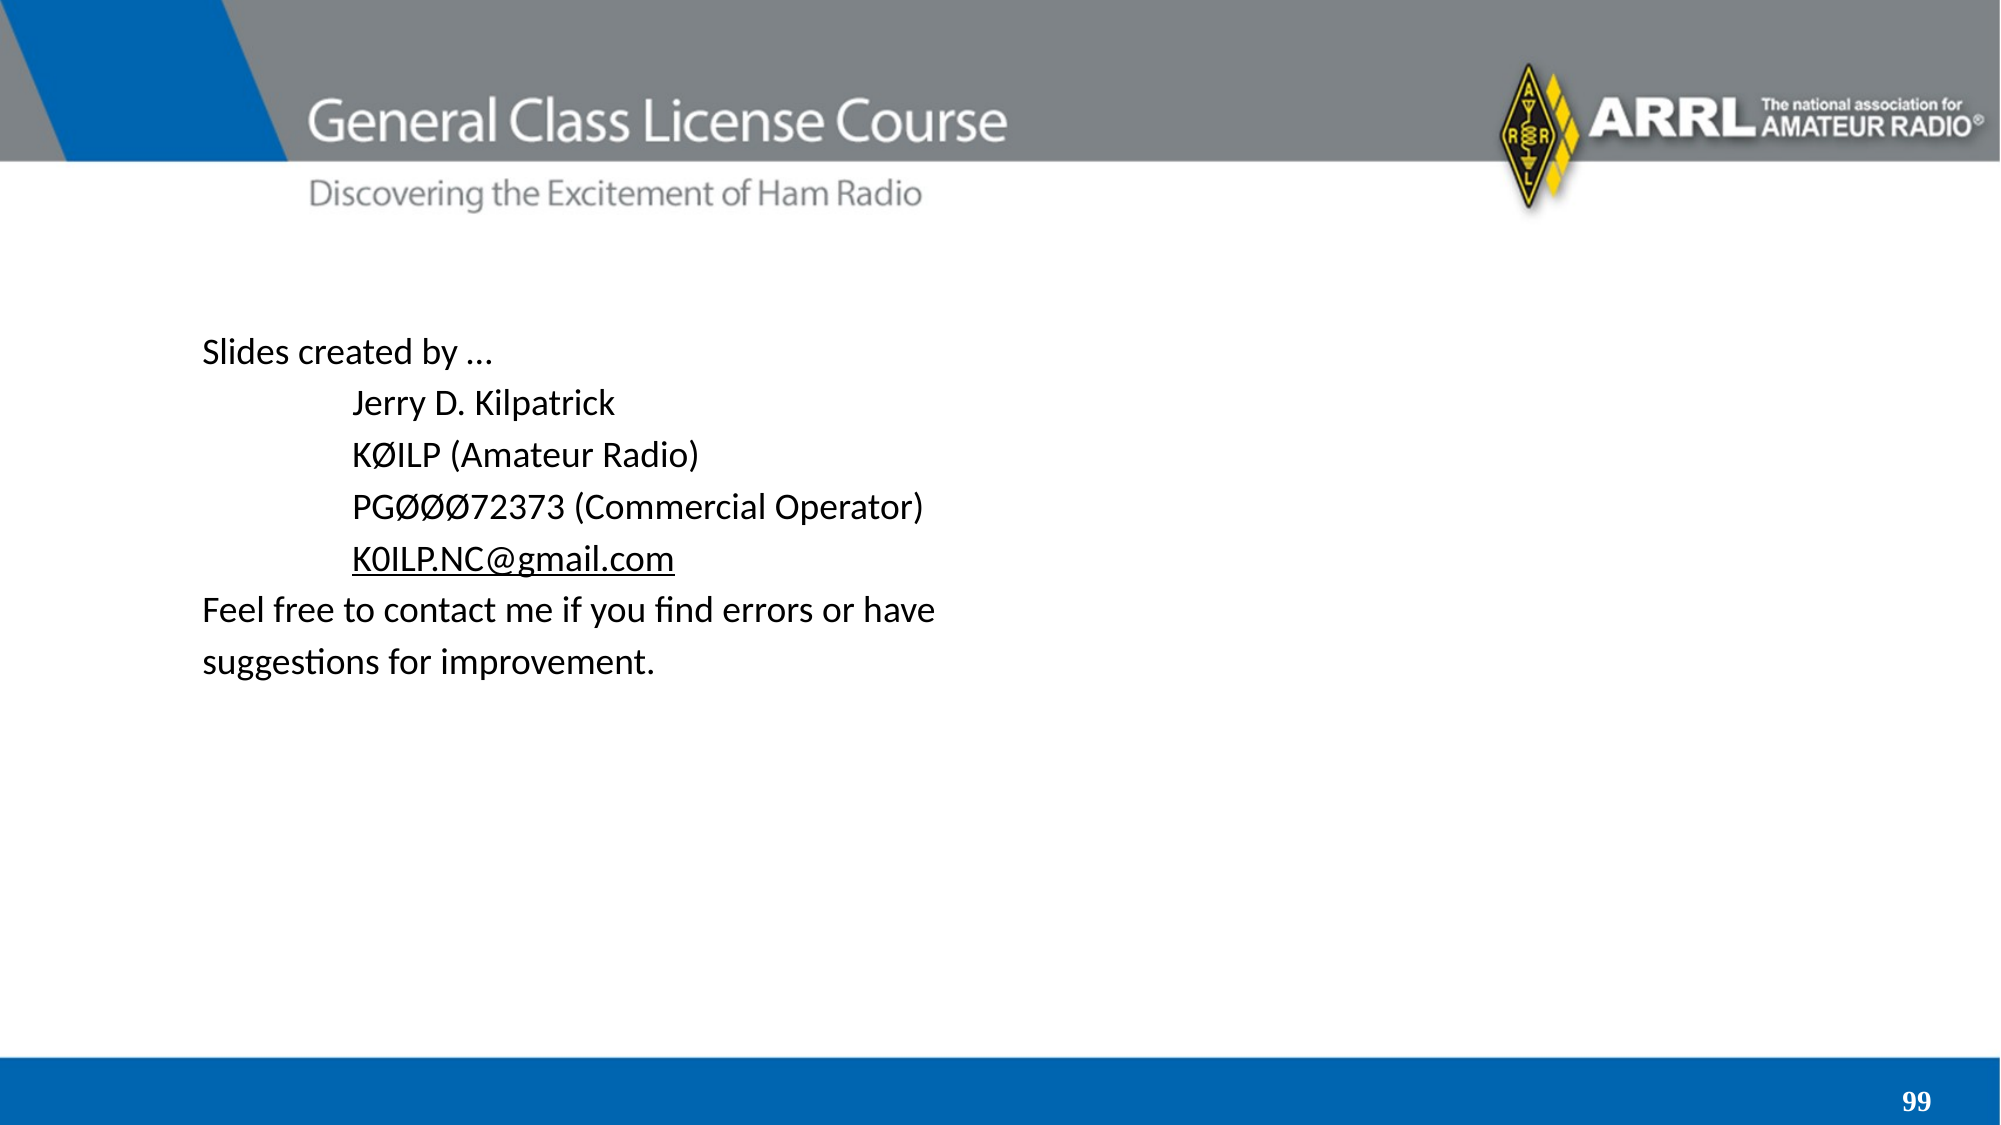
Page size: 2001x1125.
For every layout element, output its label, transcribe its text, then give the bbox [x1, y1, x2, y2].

text_box Slides created by … Jerry D. Kilpatrick KØILP (Amateur Radio) PGØØØ72373 (Commercial Operator) K0ILP.NC@gmail.com Feel free to contact me if you find errors or have suggestions for improvement. [187, 312, 1038, 690]
picture [0, 0, 2001, 1125]
